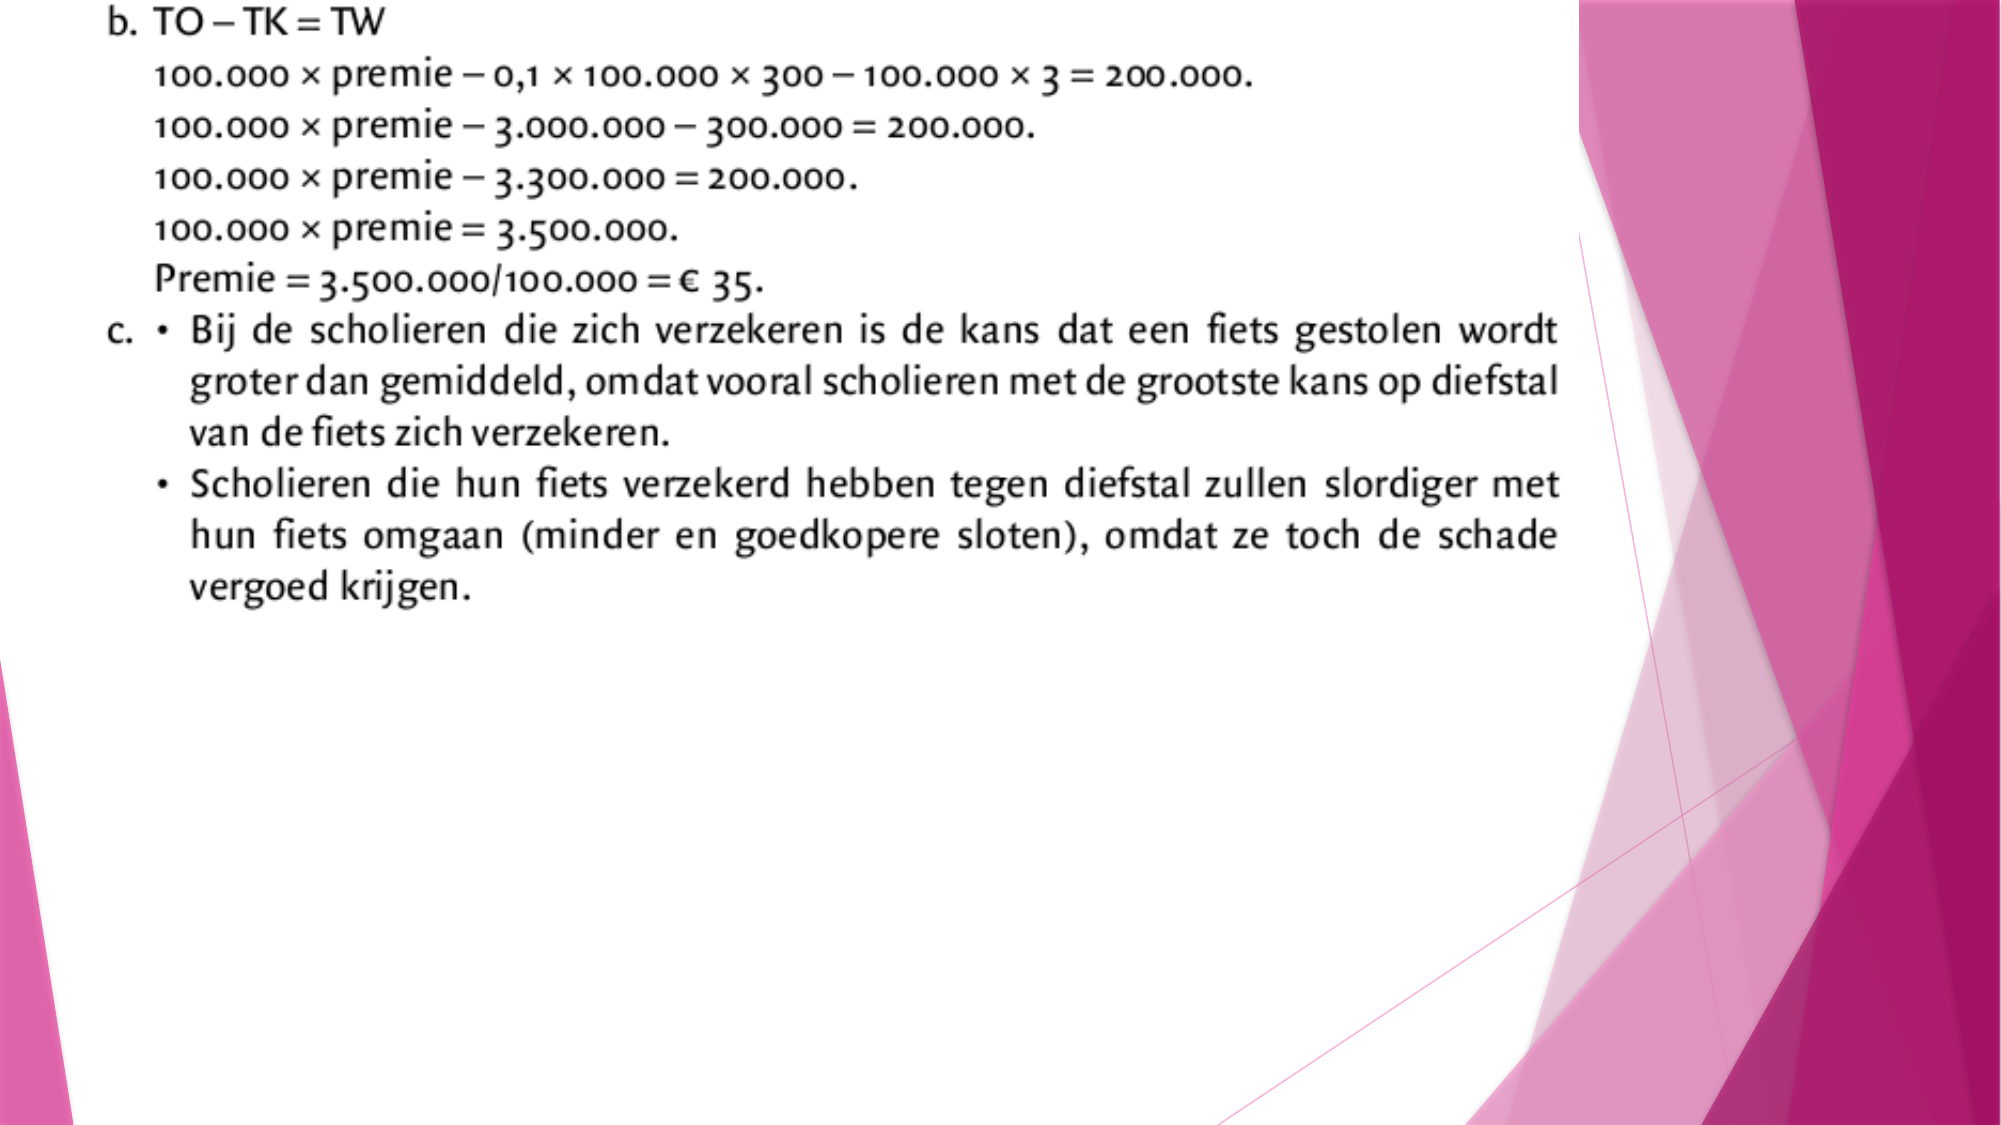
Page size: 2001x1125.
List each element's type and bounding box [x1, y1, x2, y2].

picture [0, 0, 1580, 650]
